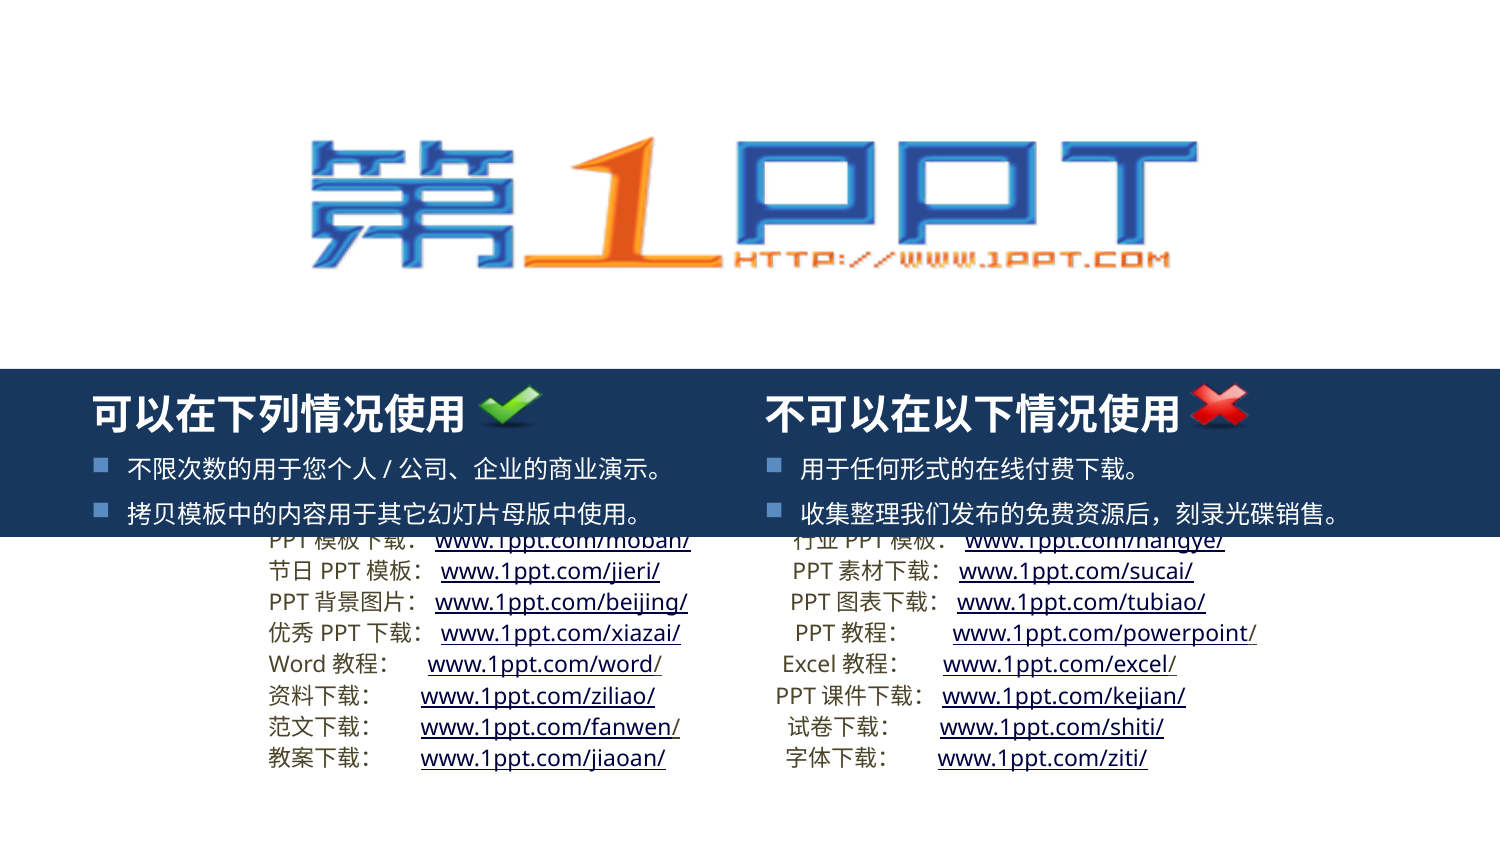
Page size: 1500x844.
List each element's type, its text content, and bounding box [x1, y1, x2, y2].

text_box PPT模板下载：www.1ppt.com/moban/ 行业PPT模板：www.1ppt.com/hangye/ 节日PPT模板：www.1ppt.com/jieri/ PPT素材下载：www.1ppt.com/sucai/ PPT背景图片：www.1ppt.com/beijing/ PPT图表下载：www.1ppt.com/tubiao/ 优秀PPT下载：www.1ppt.com/xiazai/ PPT教程： www.1ppt.com/powerpoint/ Word教程： www.1ppt.com/word/ Excel教程： www.1ppt.com/excel/ 资料下载： www.1ppt.com/ziliao/ PPT课件下载：www.1ppt.com/kejian/ 范文下载： www.1ppt.com/fanwen/ 试卷下载： www.1ppt.com/shiti/ 教案下载： www.1ppt.com/jiaoan/ 字体下载： www.1ppt.com/ziti/ [252, 572, 1315, 756]
text_box 不可以在以下情况使用 用于任何形式的在线付费下载。 收集整理我们发布的免费资源后，刻录光碟销售。 [750, 381, 1424, 572]
text_box [1252, 368, 1500, 537]
text_box 可以在下列情况使用 不限次数的用于您个人/公司、企业的商业演示。 拷贝模板中的内容用于其它幻灯片母版中使用。 [76, 381, 750, 581]
picture [134, 38, 1400, 369]
text_box [0, 368, 477, 537]
picture [477, 380, 544, 430]
picture [1186, 380, 1252, 430]
